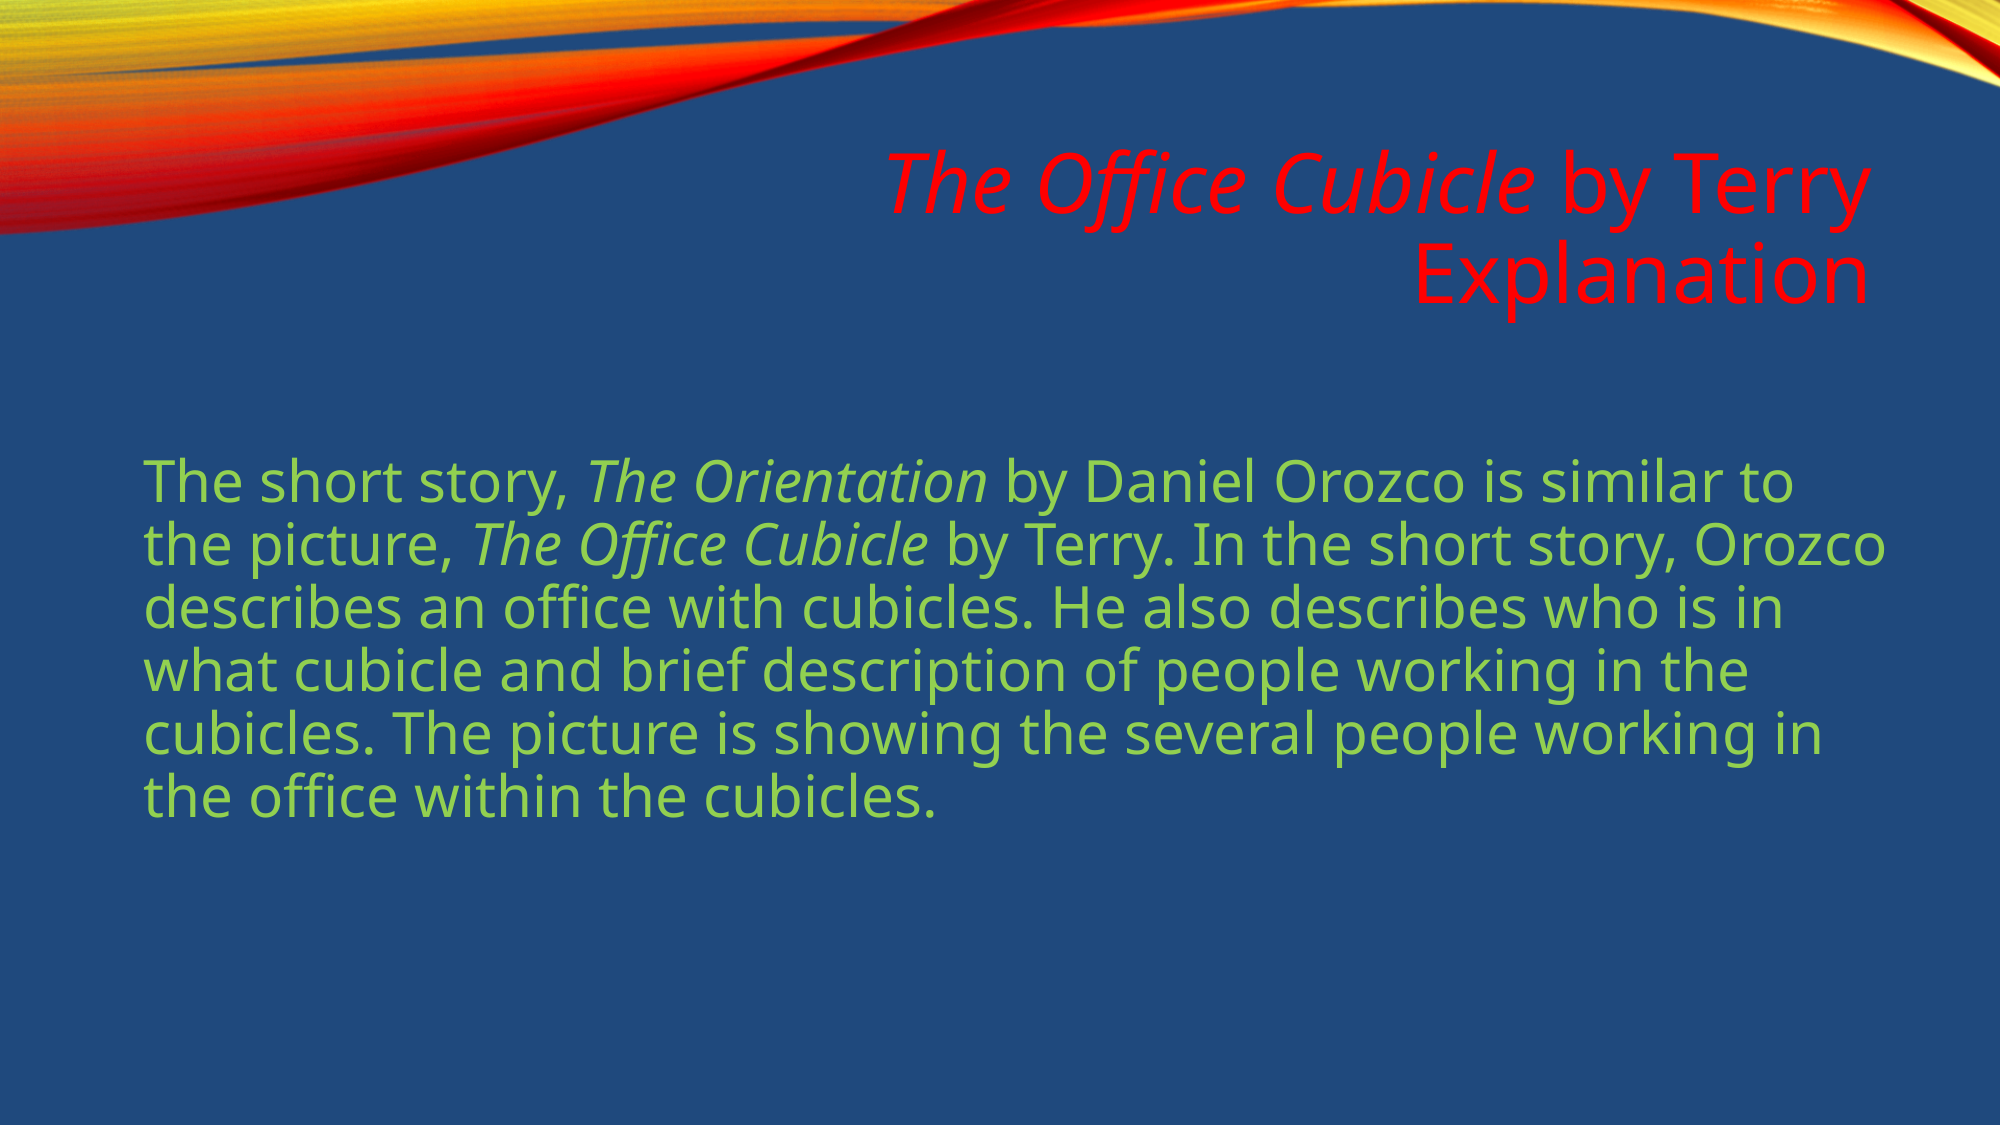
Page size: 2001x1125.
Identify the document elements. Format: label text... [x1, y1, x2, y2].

list The short story, The Orientation by Daniel Orozco is similar to the picture, The Office Cubicle by Terry. In the short story, Orozco describes an office with cubicles. He also describes who is in what cubicle and brief description of people working in the cubicles. The picture is showing the several people working in the office within the cubicles. [128, 445, 1904, 1106]
picture [0, 0, 2000, 237]
title The Office Cubicle by Terry Explanation [474, 125, 1888, 338]
